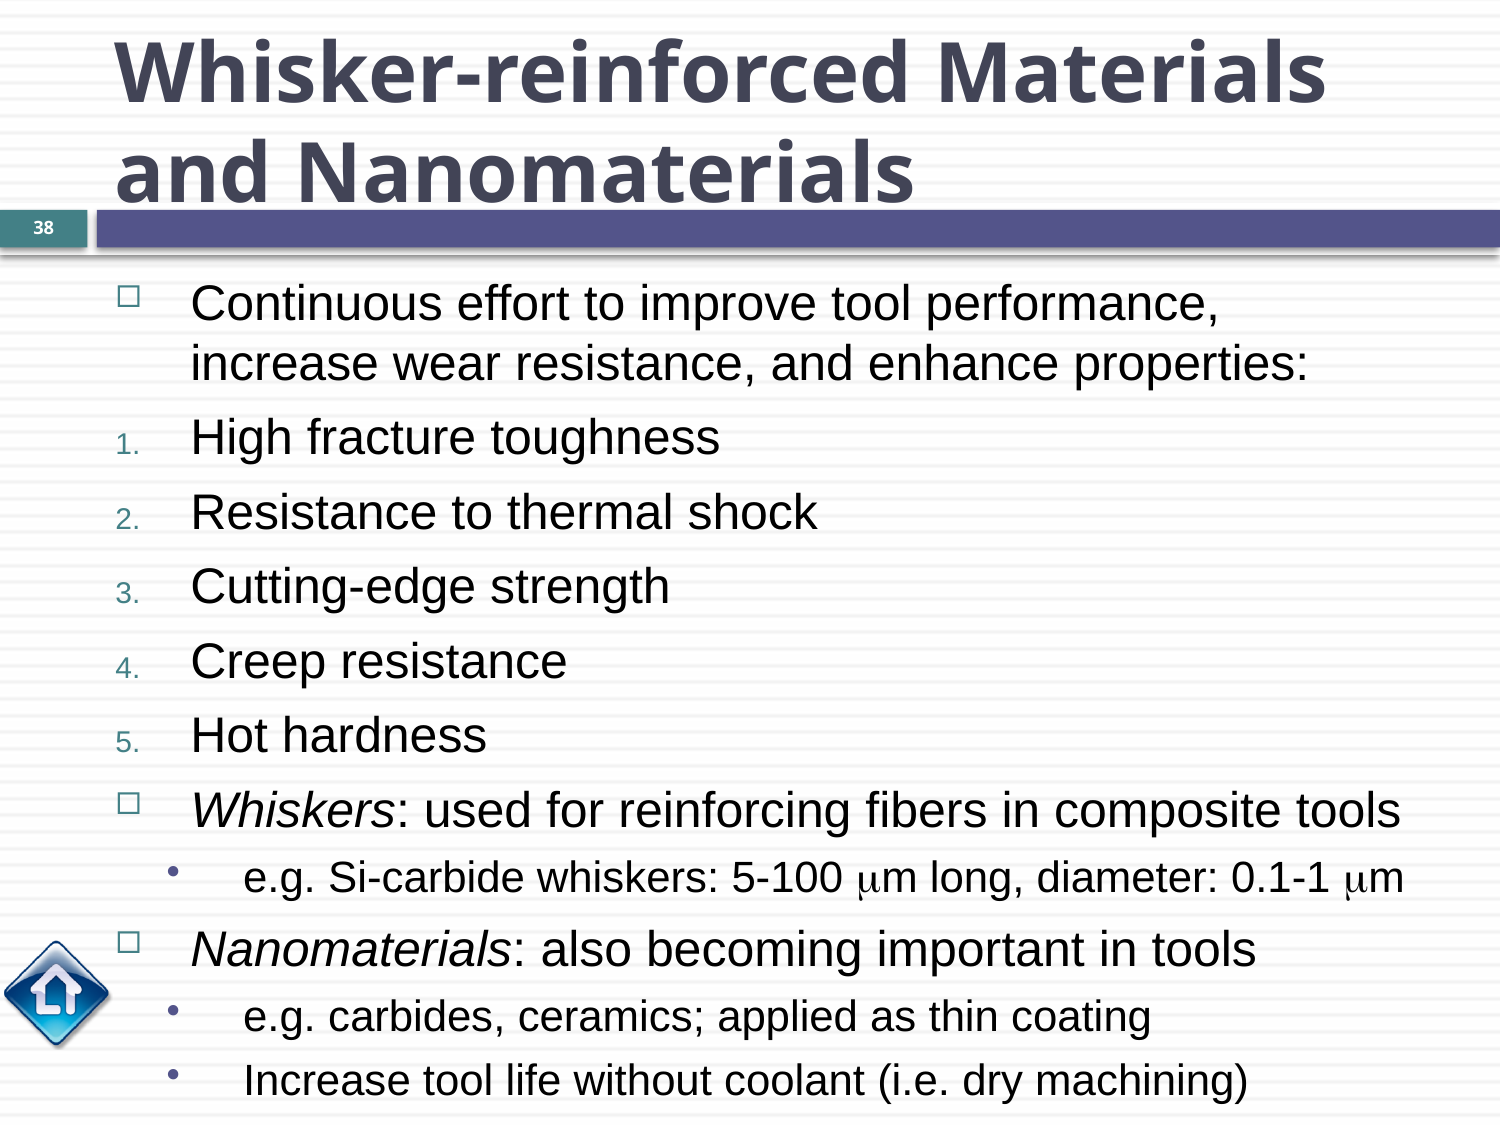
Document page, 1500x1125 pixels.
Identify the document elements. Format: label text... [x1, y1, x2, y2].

picture [0, 937, 113, 1051]
list Continuous effort to improve tool performance, increase wear resistance, and enhance properties: High fracture toughness Resistance to thermal shock Cutting-edge strength Creep resistance Hot hardness Whiskers: used for reinforcing fibers in composite tools e.g. Si-carbide whiskers: 5-100 m long, diameter: 0.1-1 m Nanomaterials: also becoming important in tools e.g. carbides, ceramics; applied as thin coating Increase tool life without coolant (i.e. dry machining) [100, 262, 1438, 1125]
title Whisker-reinforced Materials and Nanomaterials [99, 37, 1438, 200]
slide_number 38 [0, 208, 88, 249]
